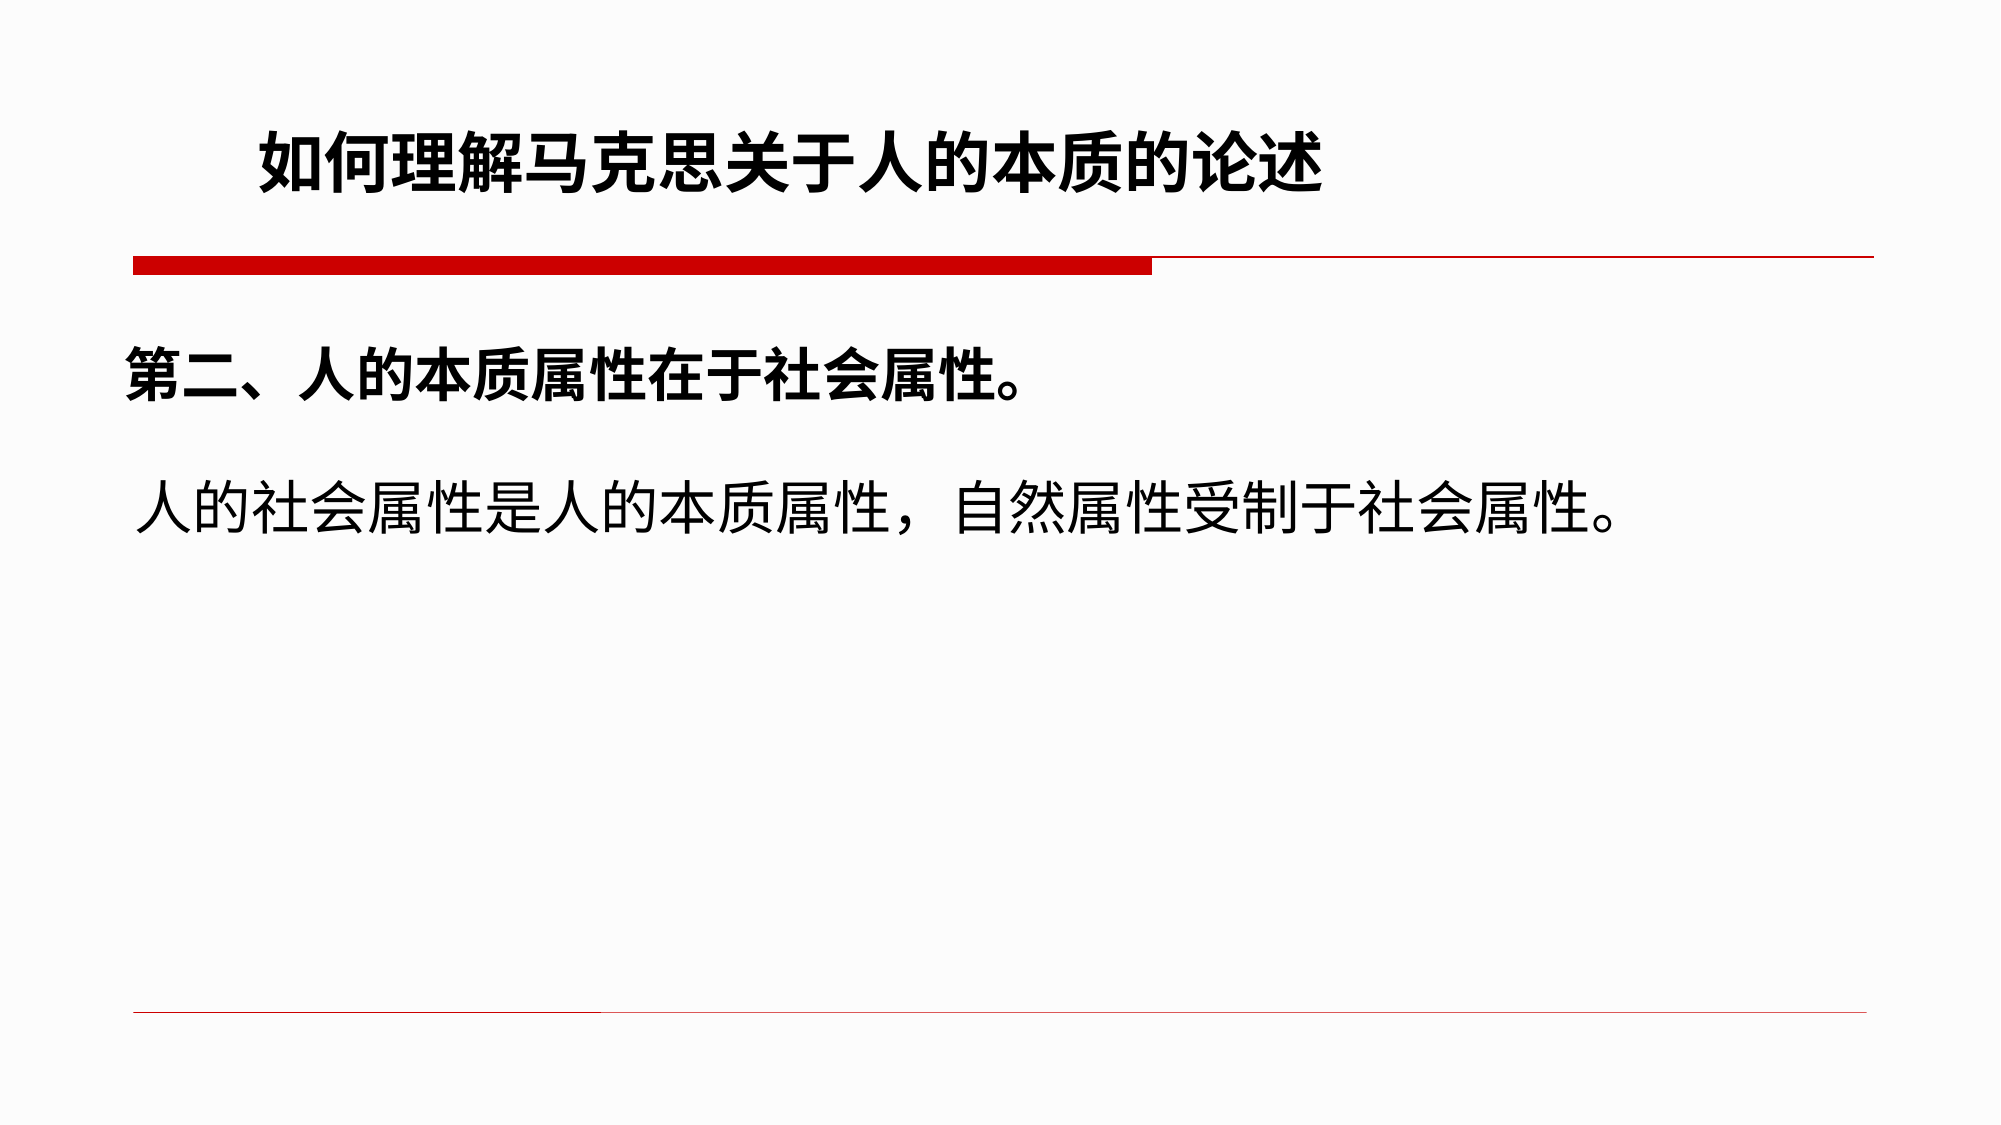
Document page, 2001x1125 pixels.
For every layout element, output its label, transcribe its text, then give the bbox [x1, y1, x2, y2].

text_box 人的社会属性是人的本质属性，自然属性受制于社会属性。 [120, 429, 1629, 1067]
text_box 第二、人的本质属性在于社会属性。 [108, 295, 1510, 397]
text_box 如何理解马克思关于人的本质的论述 [116, 104, 1467, 218]
